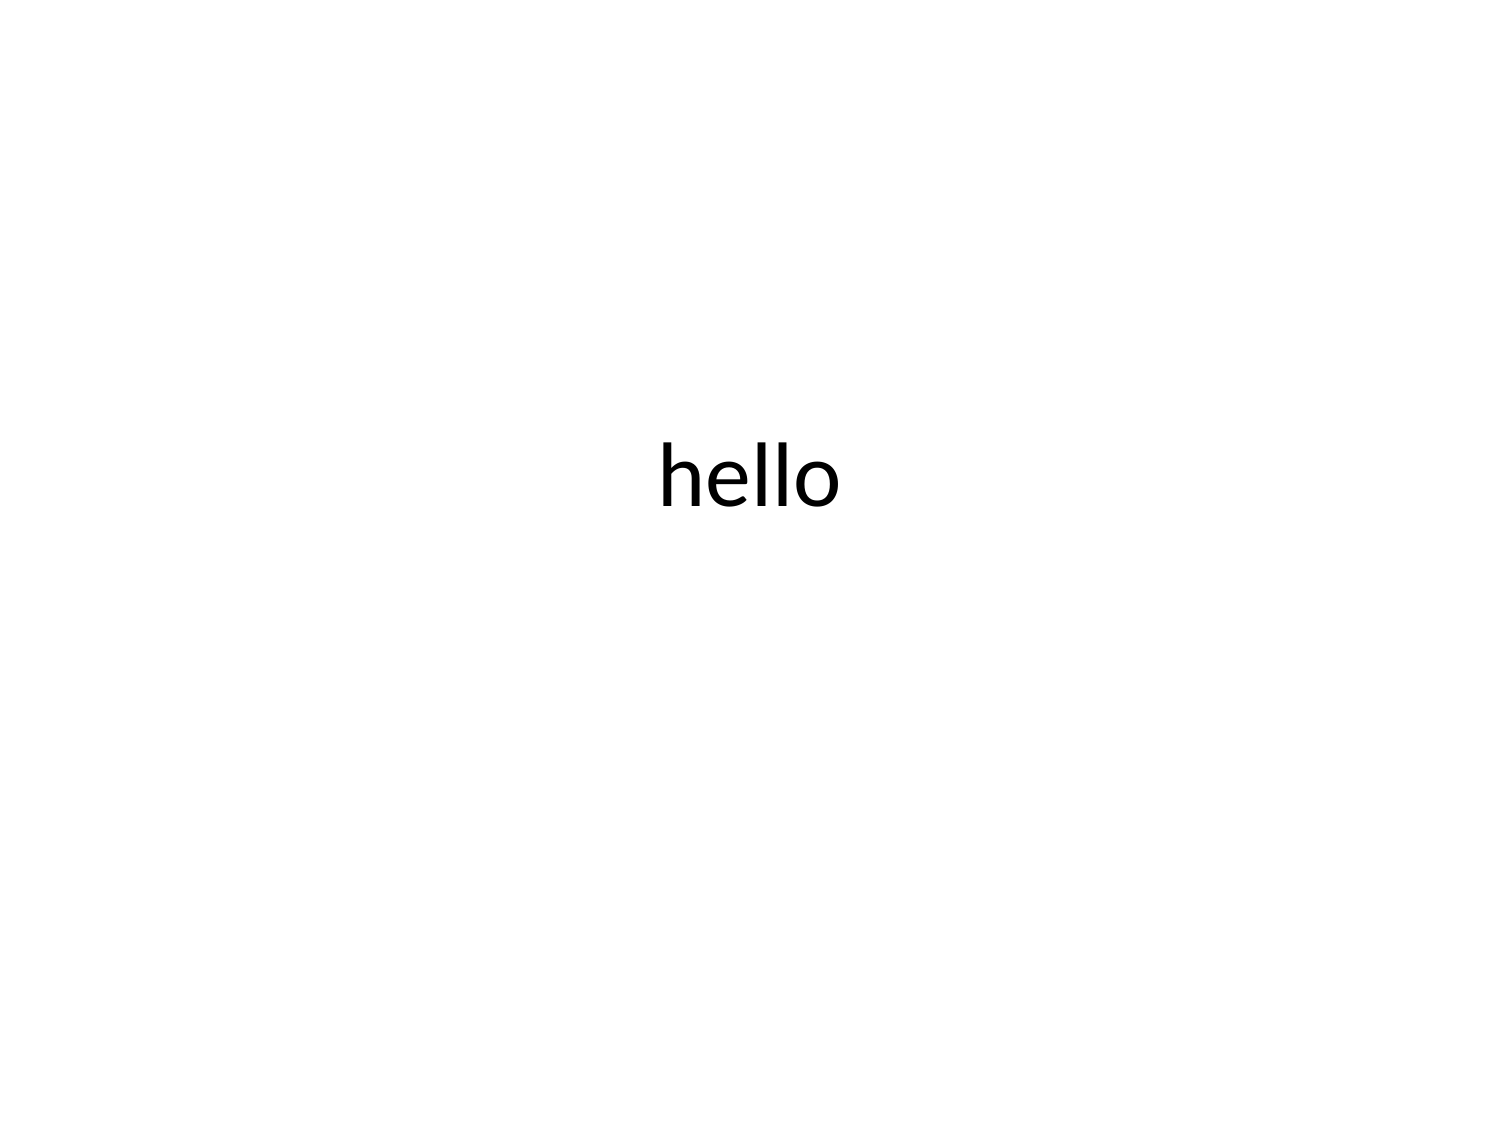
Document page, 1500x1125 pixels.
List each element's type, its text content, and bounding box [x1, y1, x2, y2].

title hello [112, 349, 1388, 591]
